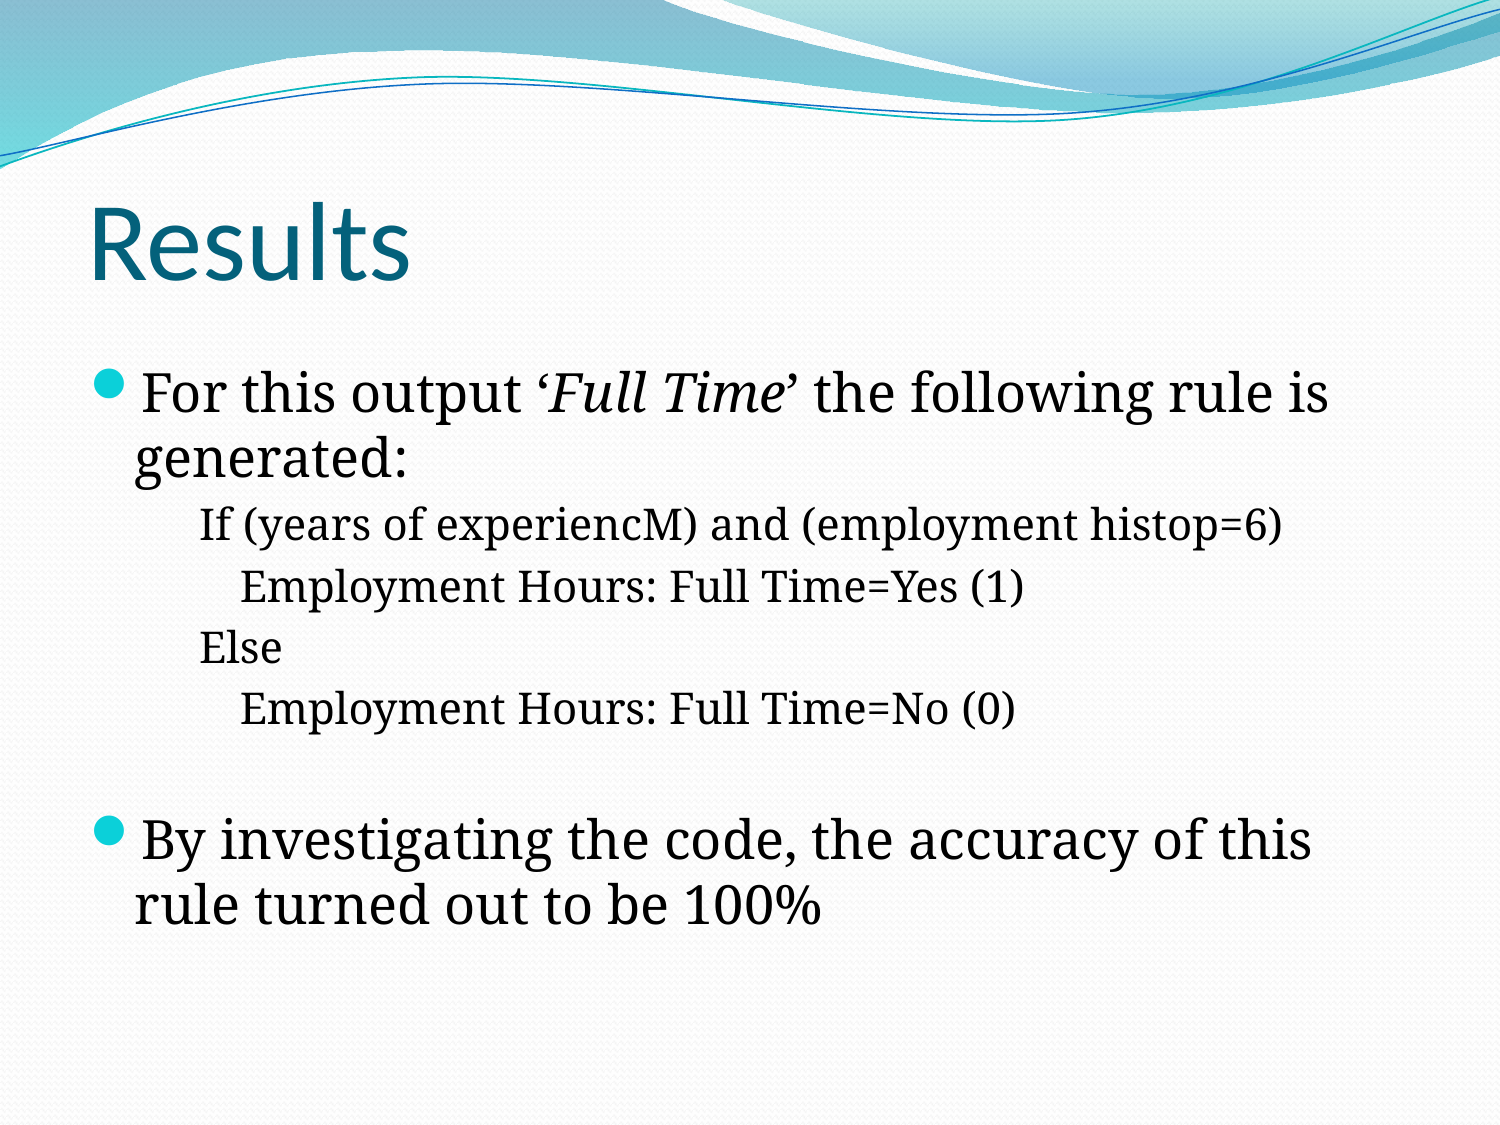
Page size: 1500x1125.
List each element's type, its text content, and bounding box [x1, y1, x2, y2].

title Results [87, 115, 1438, 303]
list For this output ‘Full Time’ the following rule is generated: If (years of experiencM) and (employment histop=6) Employment Hours: Full Time=Yes (1) Else Employment Hours: Full Time=No (0) By investigating the code, the accuracy of this rule turned out to be 100% [75, 317, 1425, 1038]
